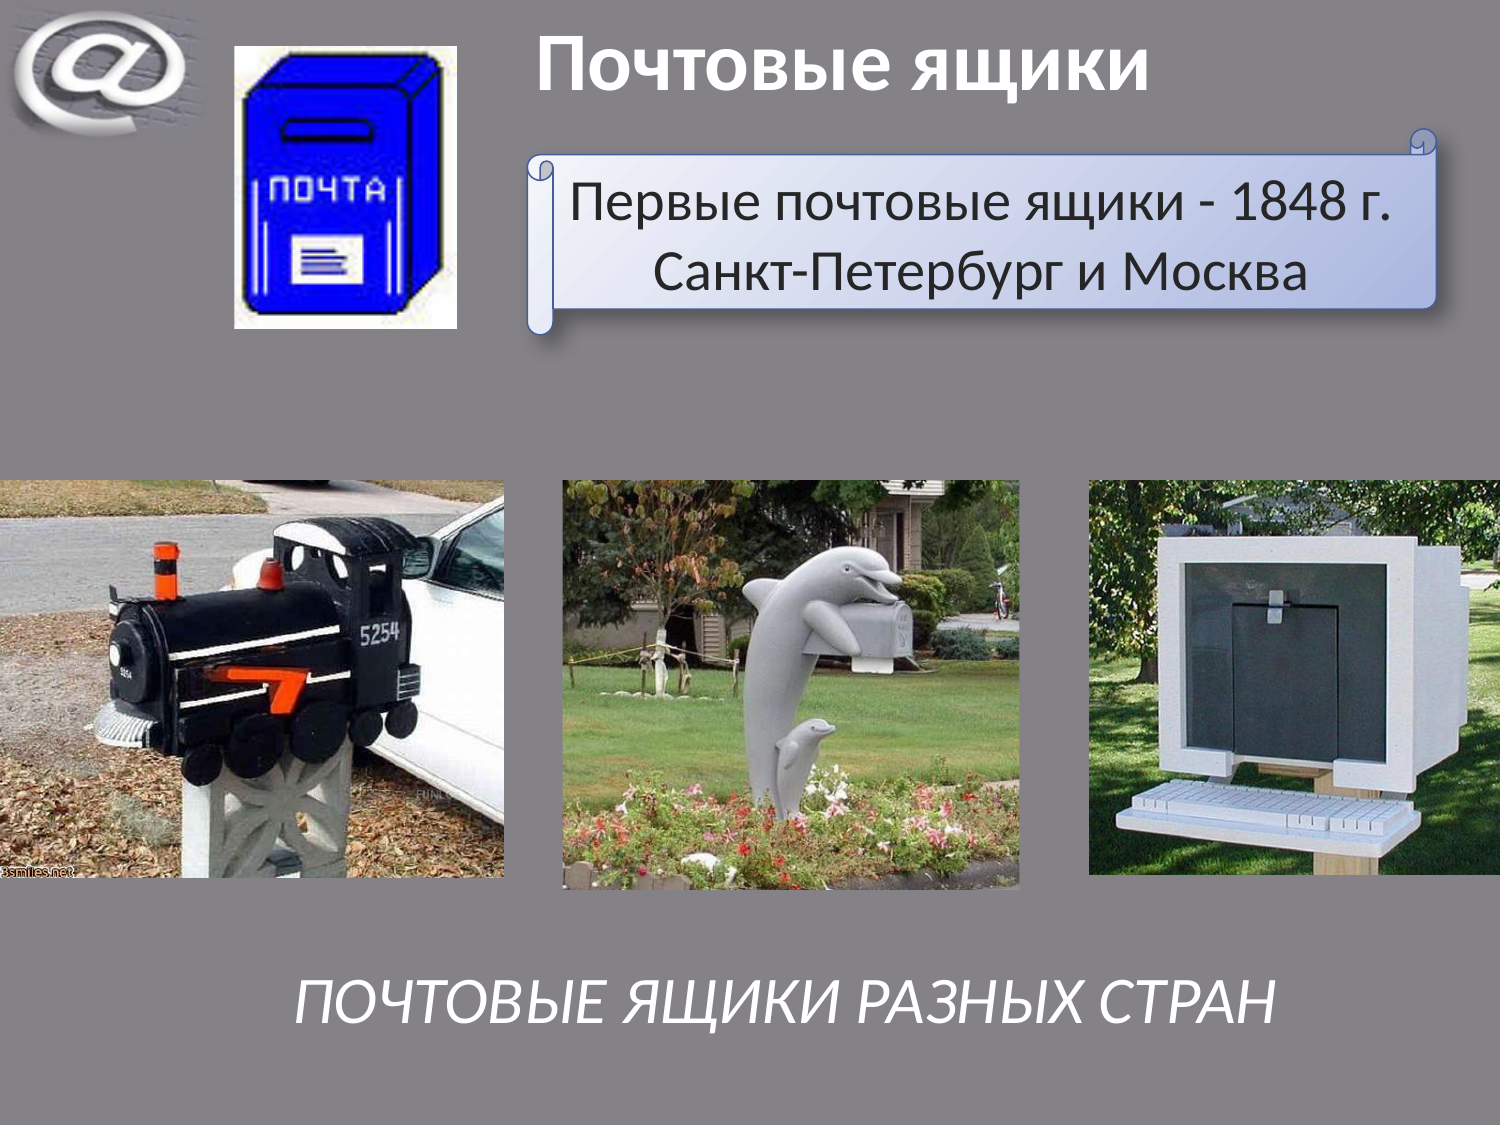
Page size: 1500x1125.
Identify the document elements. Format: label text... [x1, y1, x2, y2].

text_box Почтовые ящики [212, 0, 1500, 115]
picture [1089, 480, 1500, 876]
picture [234, 46, 458, 329]
text_box Первые почтовые ящики - 1848 г. Санкт-Петербург и Москва [526, 128, 1438, 336]
picture [0, 480, 505, 879]
picture [0, 0, 212, 144]
picture [562, 480, 1020, 890]
text_box ПОЧТОВЫЕ ЯЩИКИ РАЗНЫХ СТРАН [269, 949, 1301, 1044]
